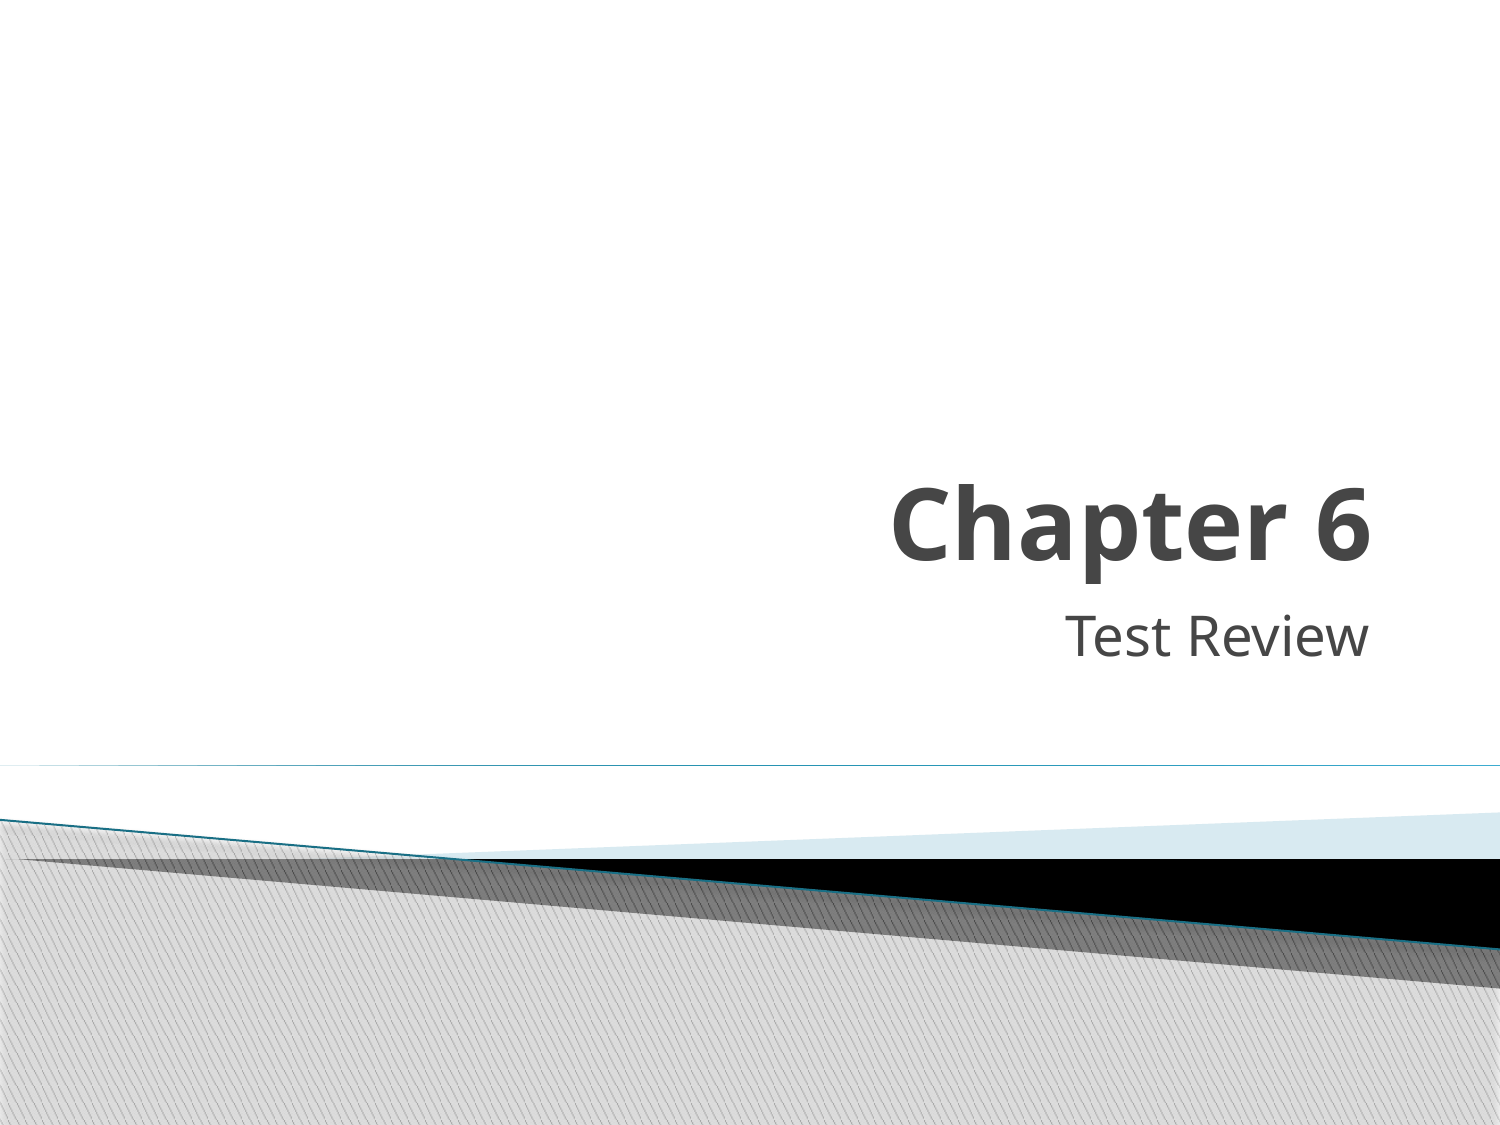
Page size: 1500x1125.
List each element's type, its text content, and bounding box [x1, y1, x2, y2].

title Chapter 6 [112, 287, 1388, 588]
picture [5, 859, 1500, 989]
subtitle Test Review [112, 592, 1388, 790]
